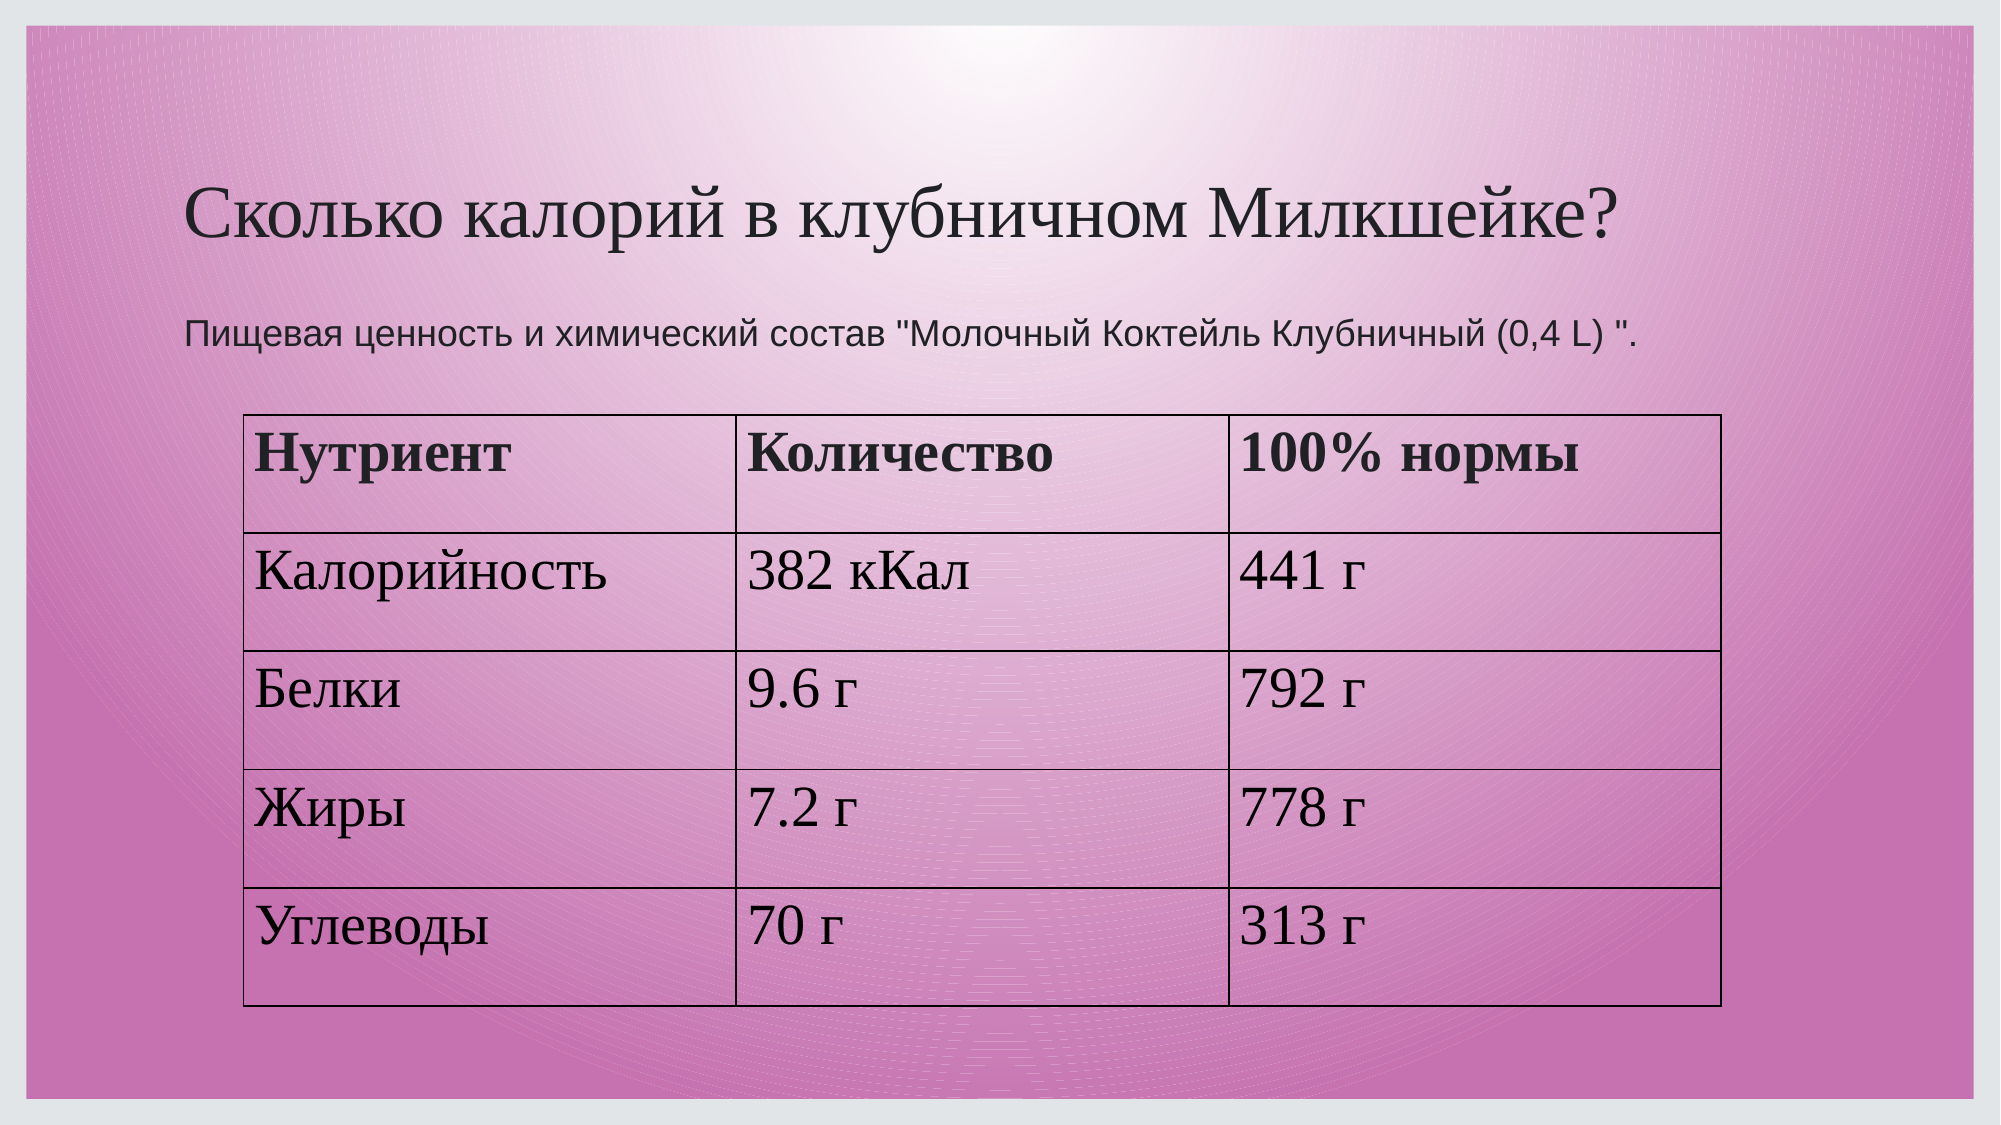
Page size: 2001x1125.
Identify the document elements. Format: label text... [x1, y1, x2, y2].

text_box Пищевая ценность и химический состав "Молочный Коктейль Клубничный (0,4 L) ". [168, 301, 1757, 362]
table_cell 313 г [1230, 889, 1720, 1005]
table_header 100% нормы [1230, 416, 1720, 532]
table_cell 70 г [737, 889, 1228, 1005]
table_cell 7.2 г [737, 770, 1228, 887]
title Сколько калорий в клубничном Милкшейке? [168, 118, 1832, 331]
table_header Нутриент [244, 416, 735, 532]
table_cell Углеводы [244, 889, 735, 1005]
table_cell Жиры [244, 770, 735, 887]
table_header Количество [737, 416, 1228, 532]
table_cell 441 г [1230, 534, 1720, 650]
table_cell 778 г [1230, 770, 1720, 887]
table_cell Калорийность [244, 534, 735, 650]
table_cell Белки [244, 652, 735, 769]
table_cell 9.6 г [737, 652, 1228, 769]
table_cell 792 г [1230, 652, 1720, 769]
table_cell 382 кКал [737, 534, 1228, 650]
